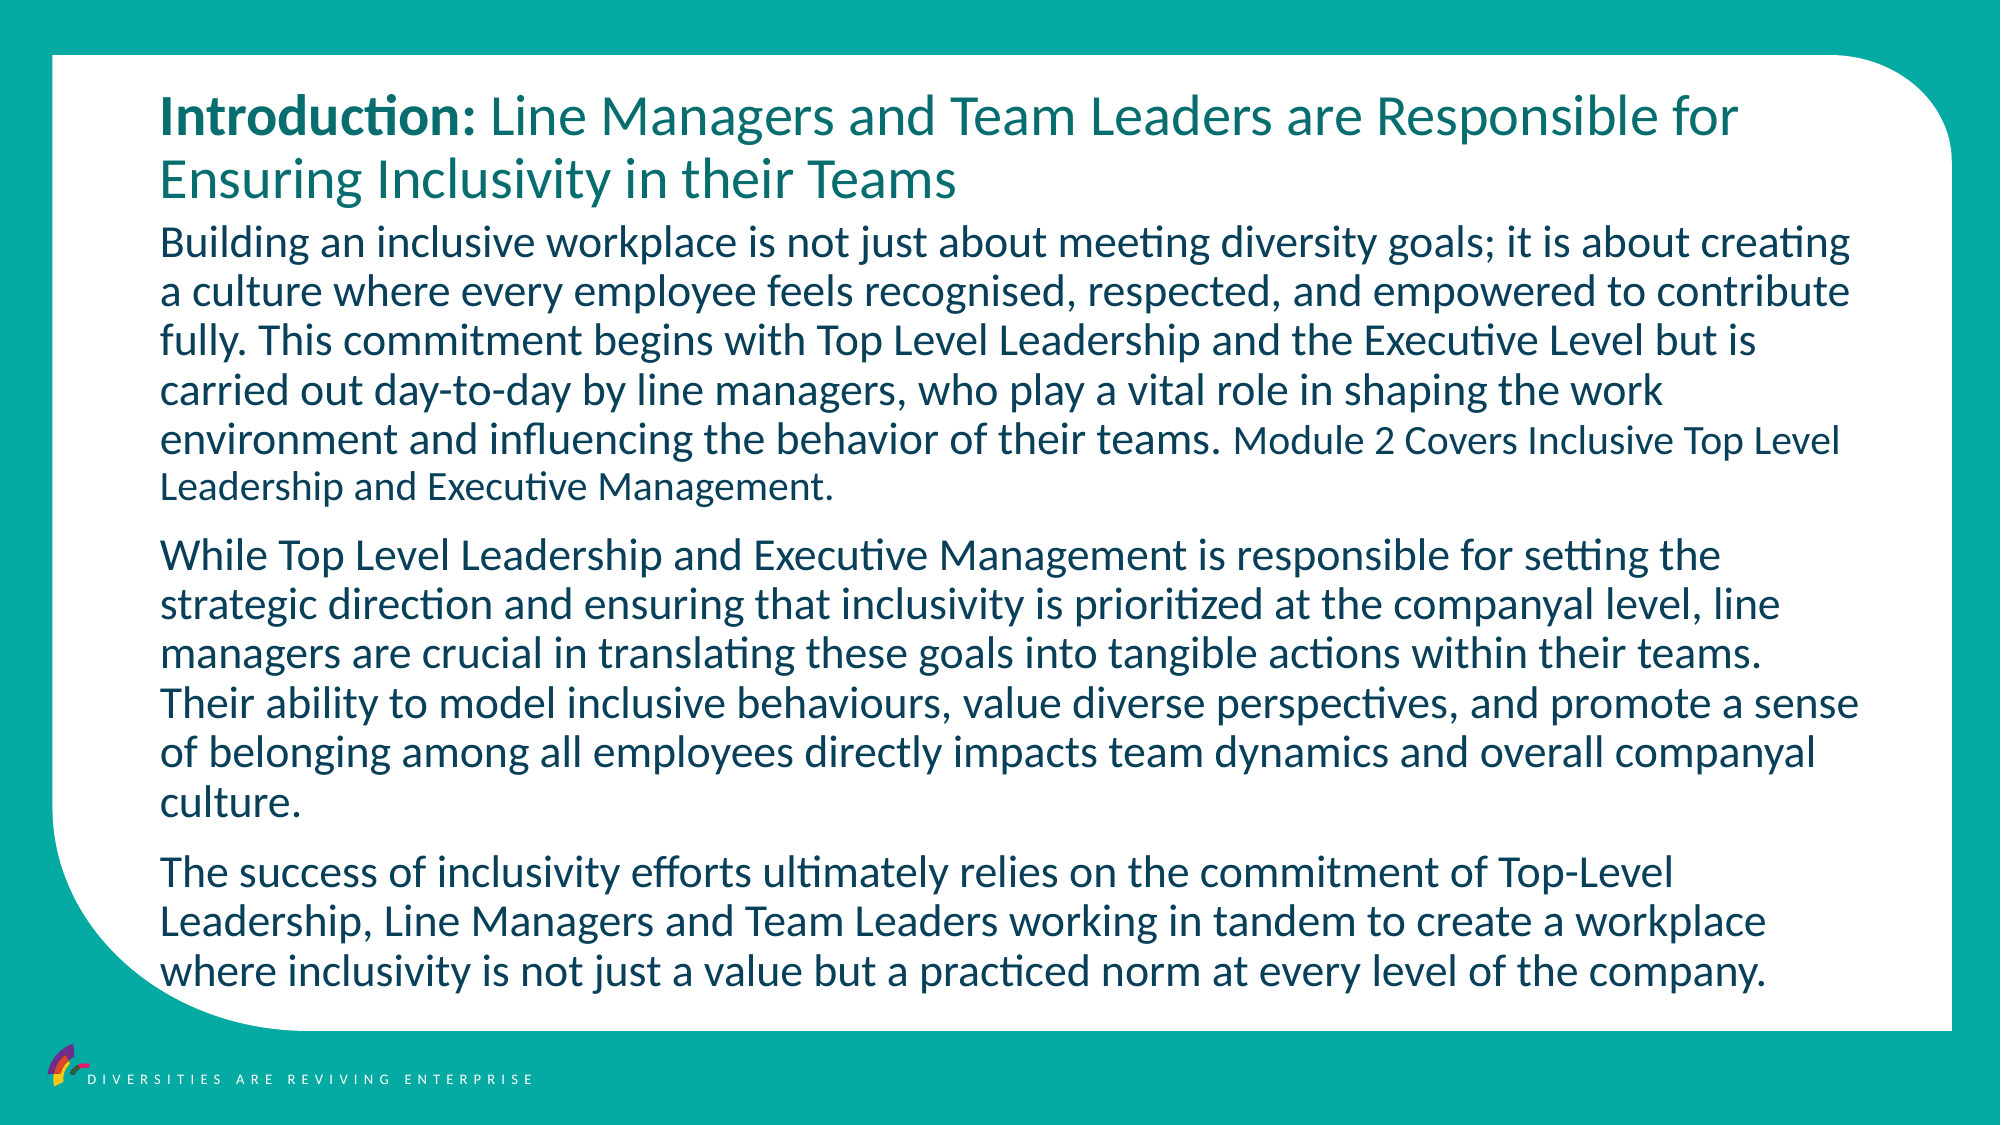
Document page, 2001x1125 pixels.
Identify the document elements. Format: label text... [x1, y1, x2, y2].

list Building an inclusive workplace is not just about meeting diversity goals; it is about creating a culture where every employee feels recognised, respected, and empowered to contribute fully. This commitment begins with Top Level Leadership and the Executive Level but is carried out day-to-day by line managers, who play a vital role in shaping the work environment and influencing the behavior of their teams. Module 2 Covers Inclusive Top Level Leadership and Executive Management. While Top Level Leadership and Executive Management is responsible for setting the strategic direction and ensuring that inclusivity is prioritized at the companyal level, line managers are crucial in translating these goals into tangible actions within their teams. Their ability to model inclusive behaviours, value diverse perspectives, and promote a sense of belonging among all employees directly impacts team dynamics and overall companyal culture. The success of inclusivity efforts ultimately relies on the commitment of Top-Level Leadership, Line Managers and Team Leaders working in tandem to create a workplace where inclusivity is not just a value but a practiced norm at every level of the company. [145, 210, 1884, 842]
list Introduction: Line Managers and Team Leaders are Responsible for Ensuring Inclusivity in their Teams [145, 78, 1884, 210]
